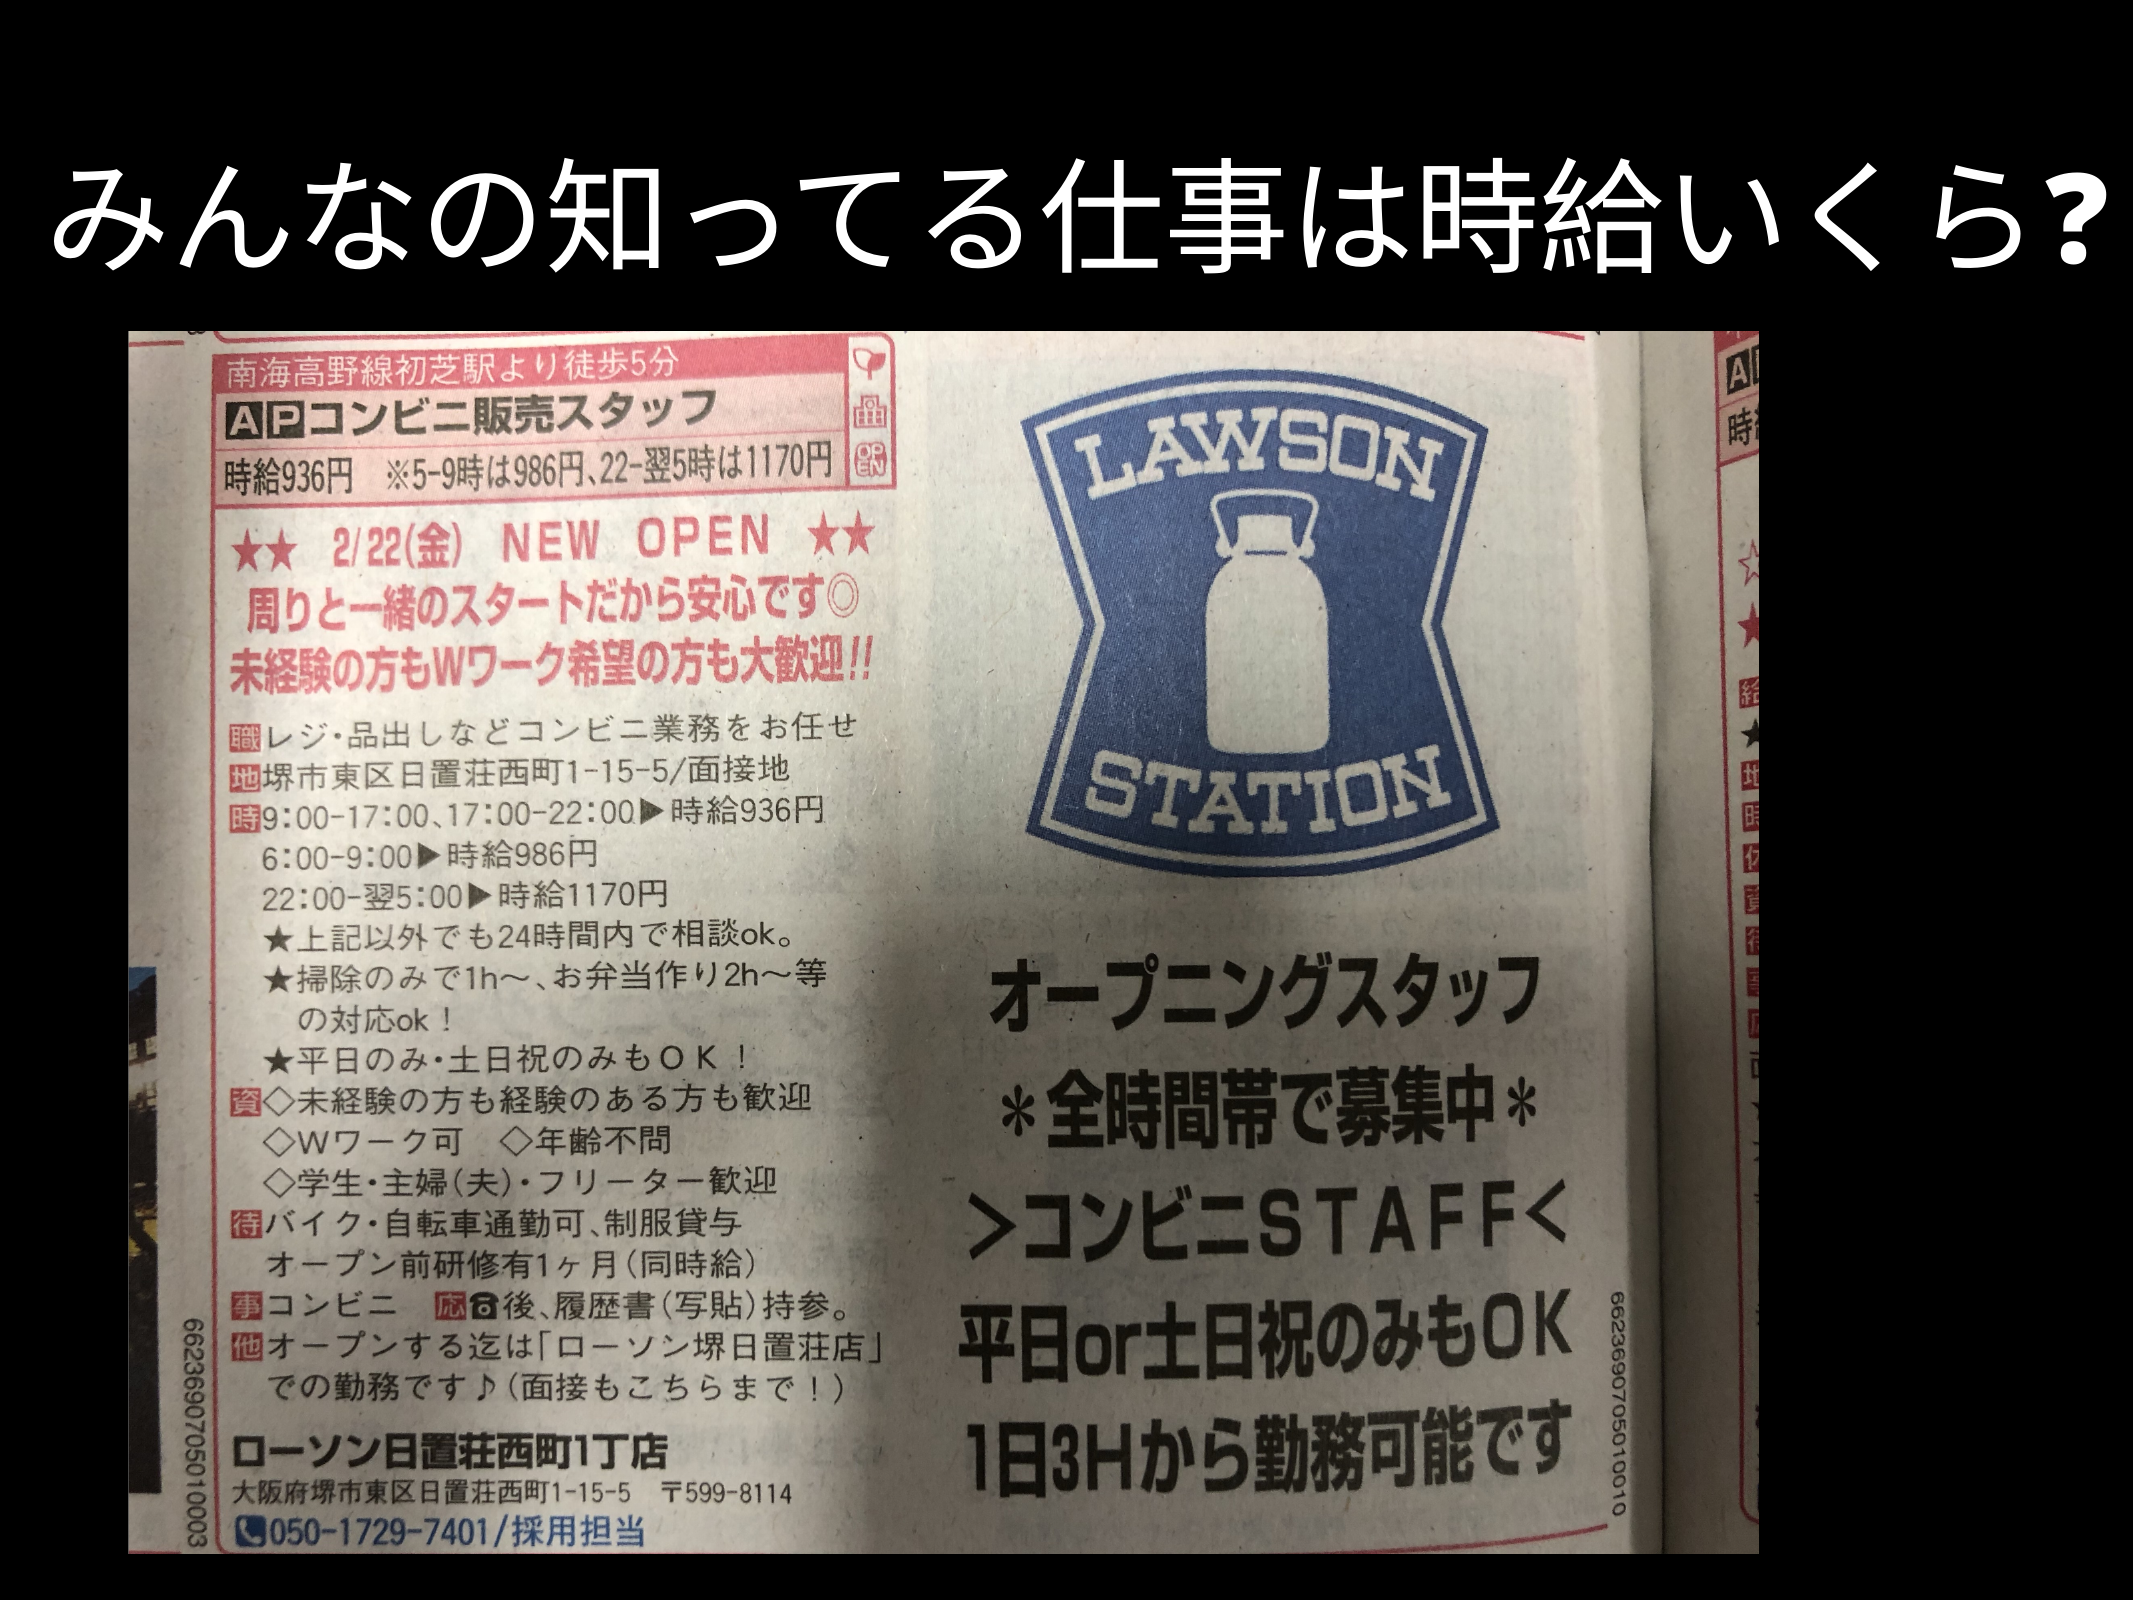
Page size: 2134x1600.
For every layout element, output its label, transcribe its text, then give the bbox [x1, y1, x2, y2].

picture [130, 126, 1757, 1600]
title みんなの知ってる仕事は時給いくら❓ [6, 41, 2134, 386]
